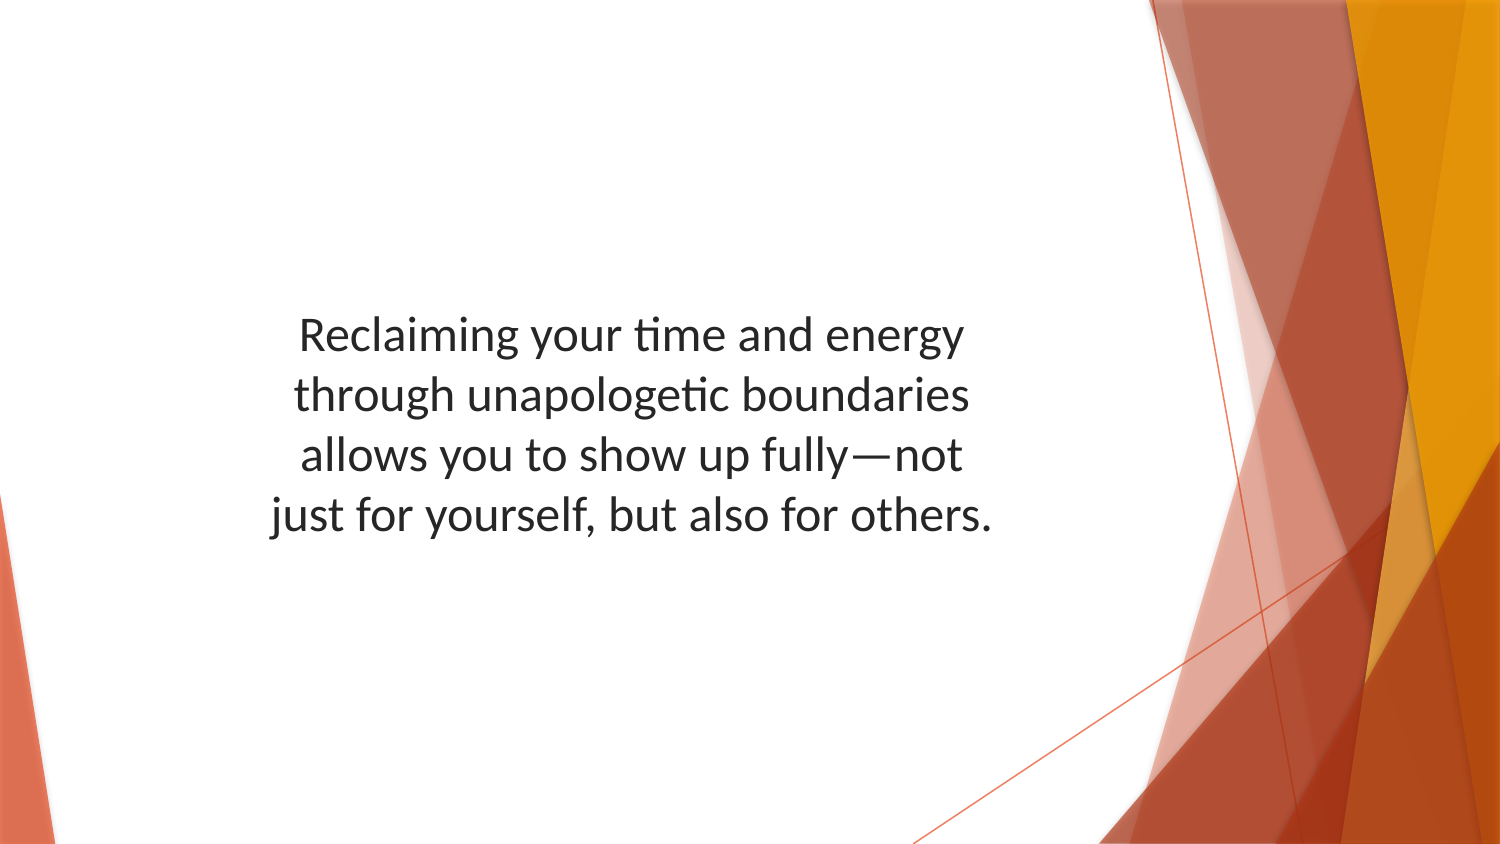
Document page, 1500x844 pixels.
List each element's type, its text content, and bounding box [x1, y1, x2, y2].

list Reclaiming your time and energy through unapologetic boundaries allows you to show up fully—not just for yourself, but also for others. [253, 197, 1010, 647]
